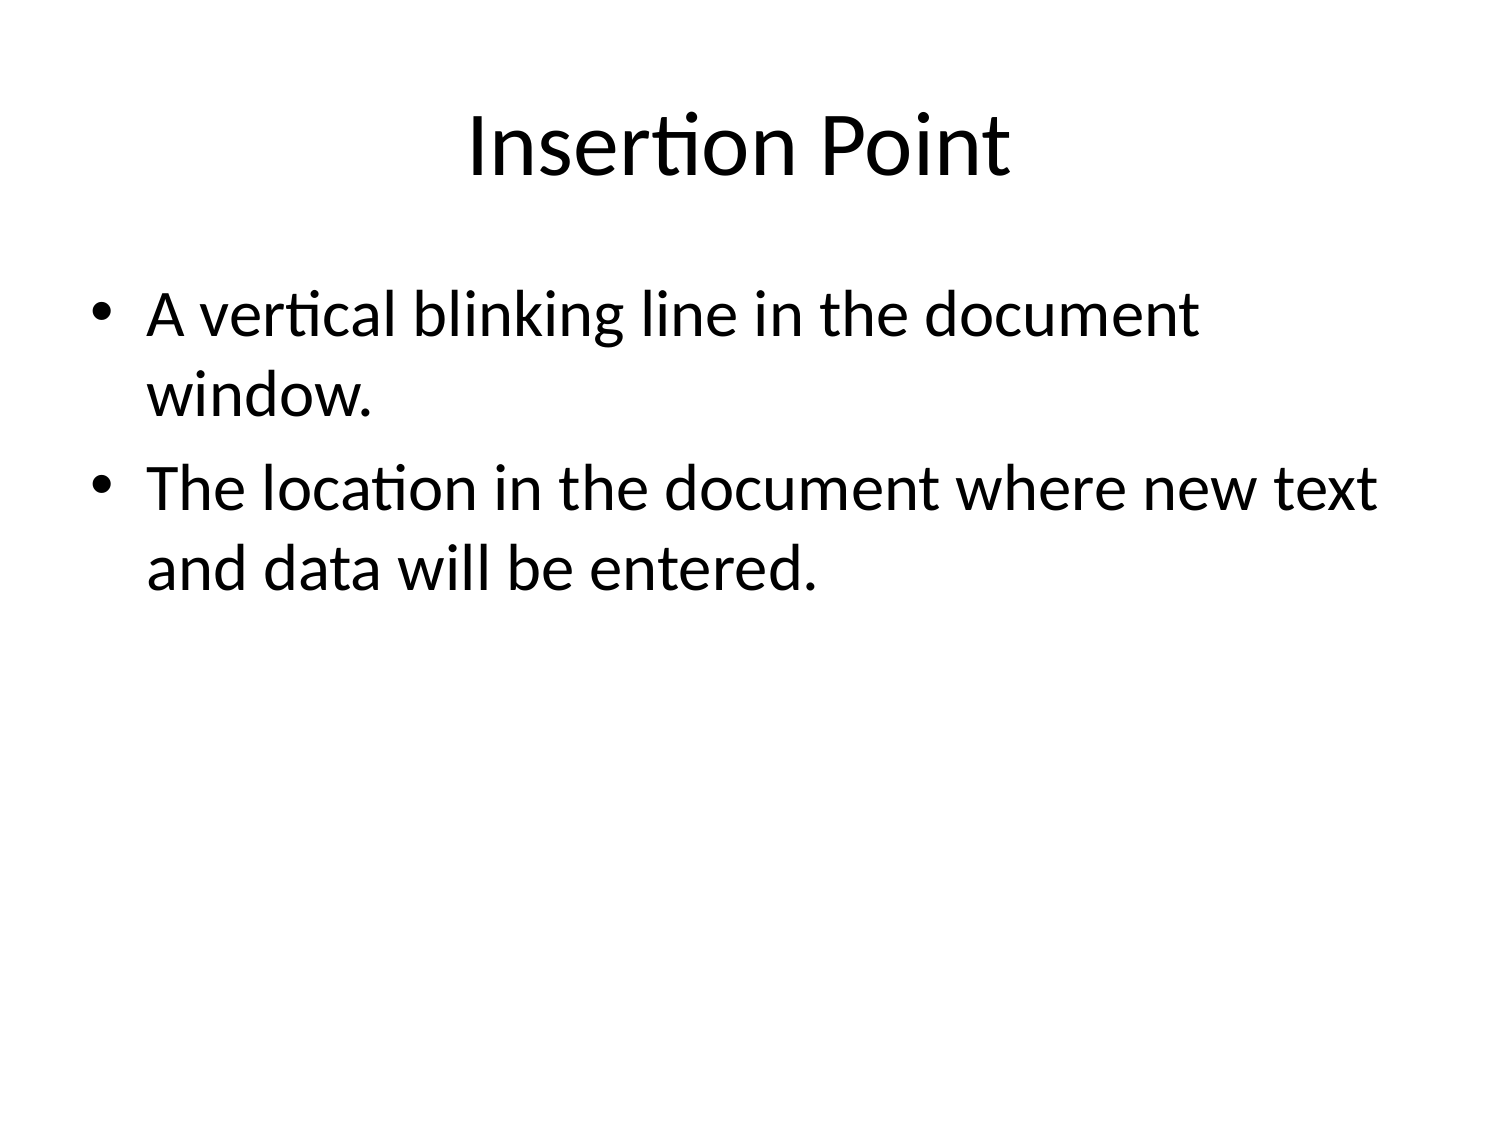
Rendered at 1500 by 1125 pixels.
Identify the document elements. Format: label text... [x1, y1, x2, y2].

title Insertion Point [75, 45, 1425, 233]
list A vertical blinking line in the document window. The location in the document where new text and data will be entered. [75, 262, 1425, 1005]
